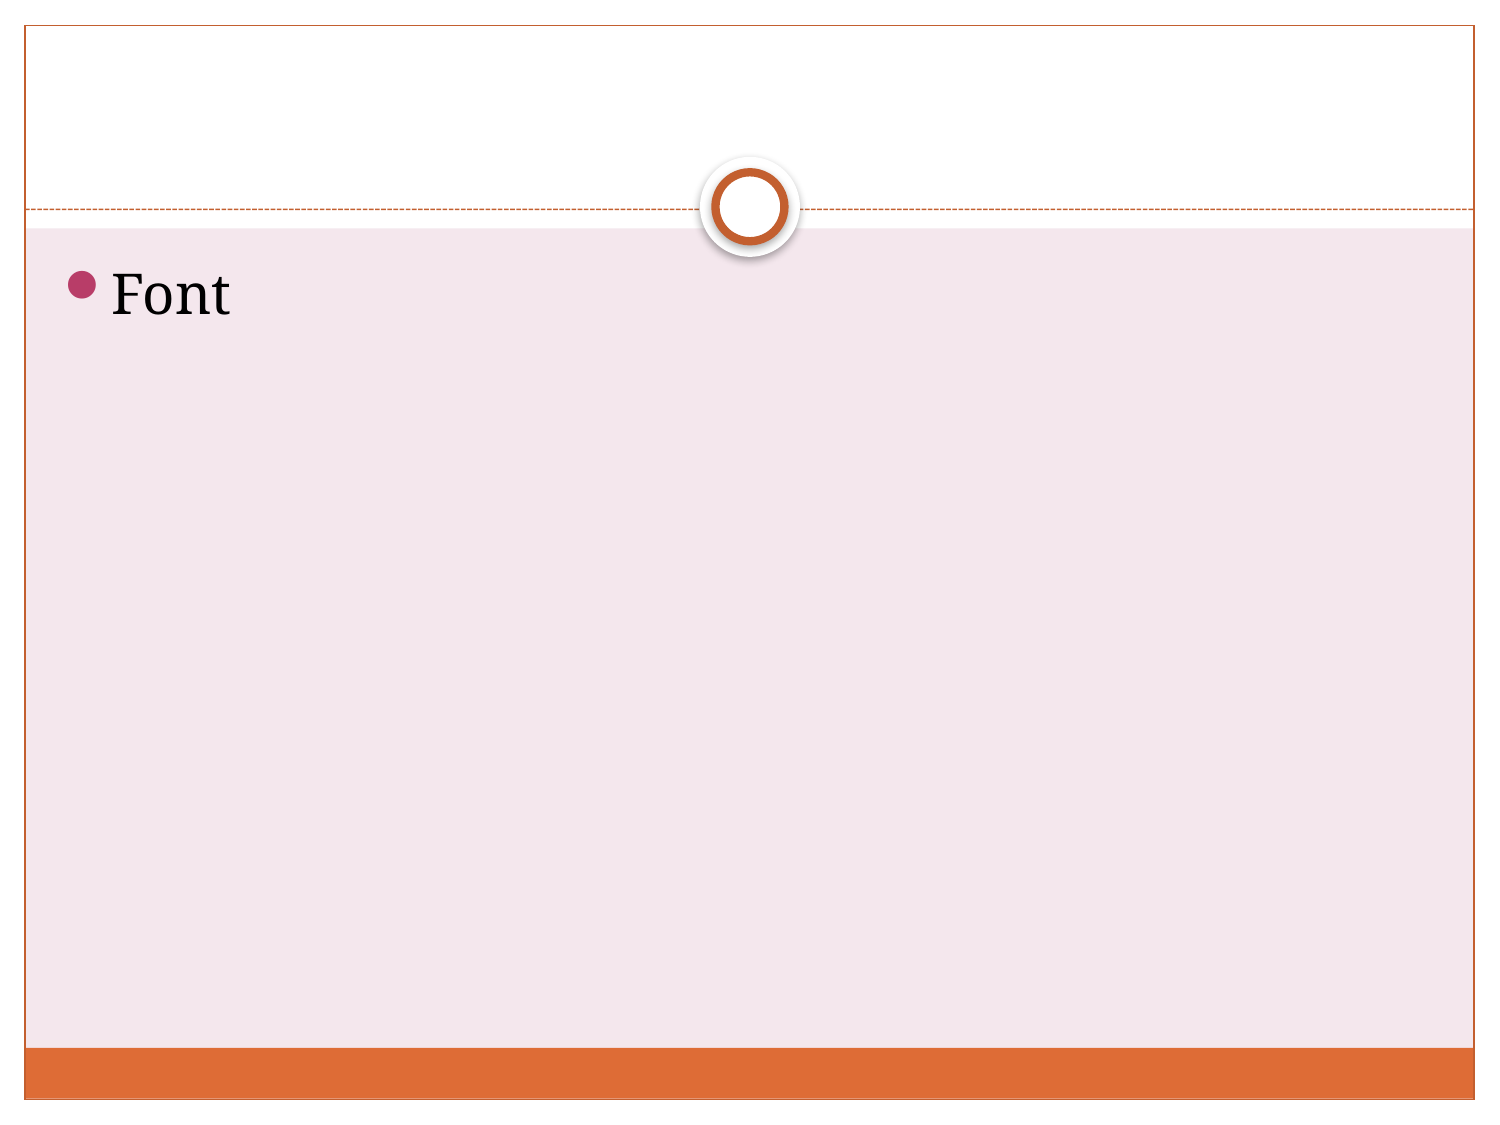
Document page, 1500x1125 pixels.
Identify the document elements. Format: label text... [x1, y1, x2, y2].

list Font [49, 250, 1445, 1001]
